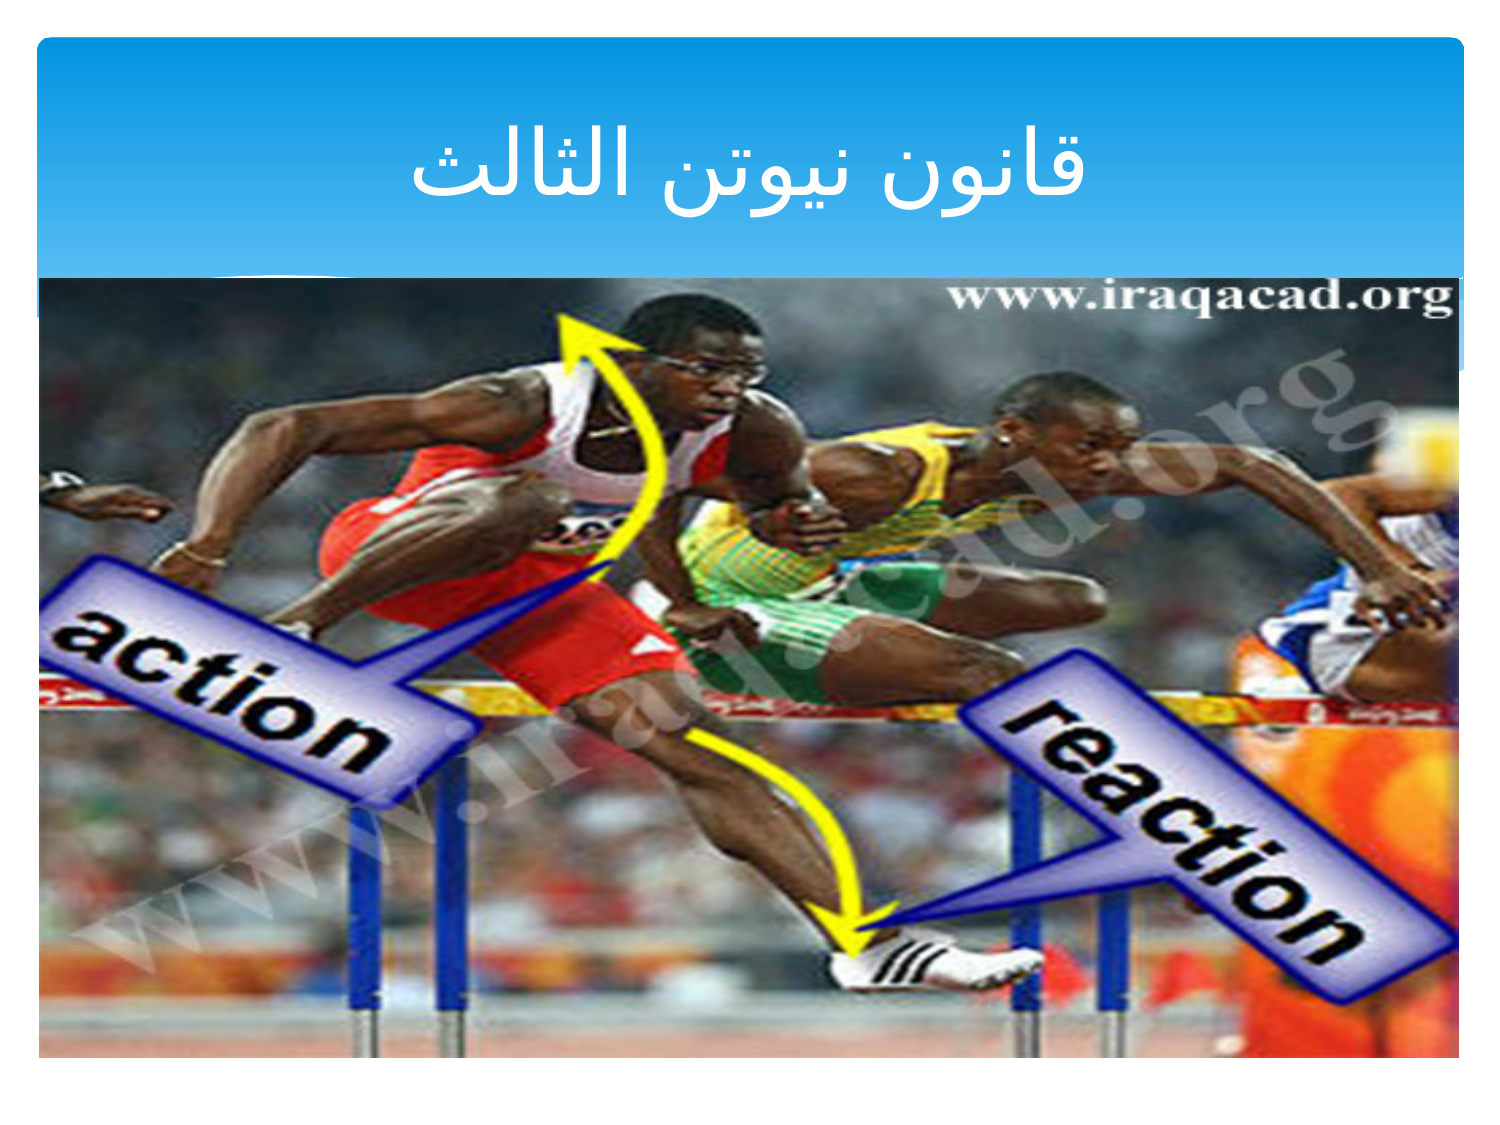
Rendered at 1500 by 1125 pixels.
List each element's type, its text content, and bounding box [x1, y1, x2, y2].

picture [38, 278, 1459, 1058]
title قانون نيوتن الثالث [75, 55, 1425, 261]
